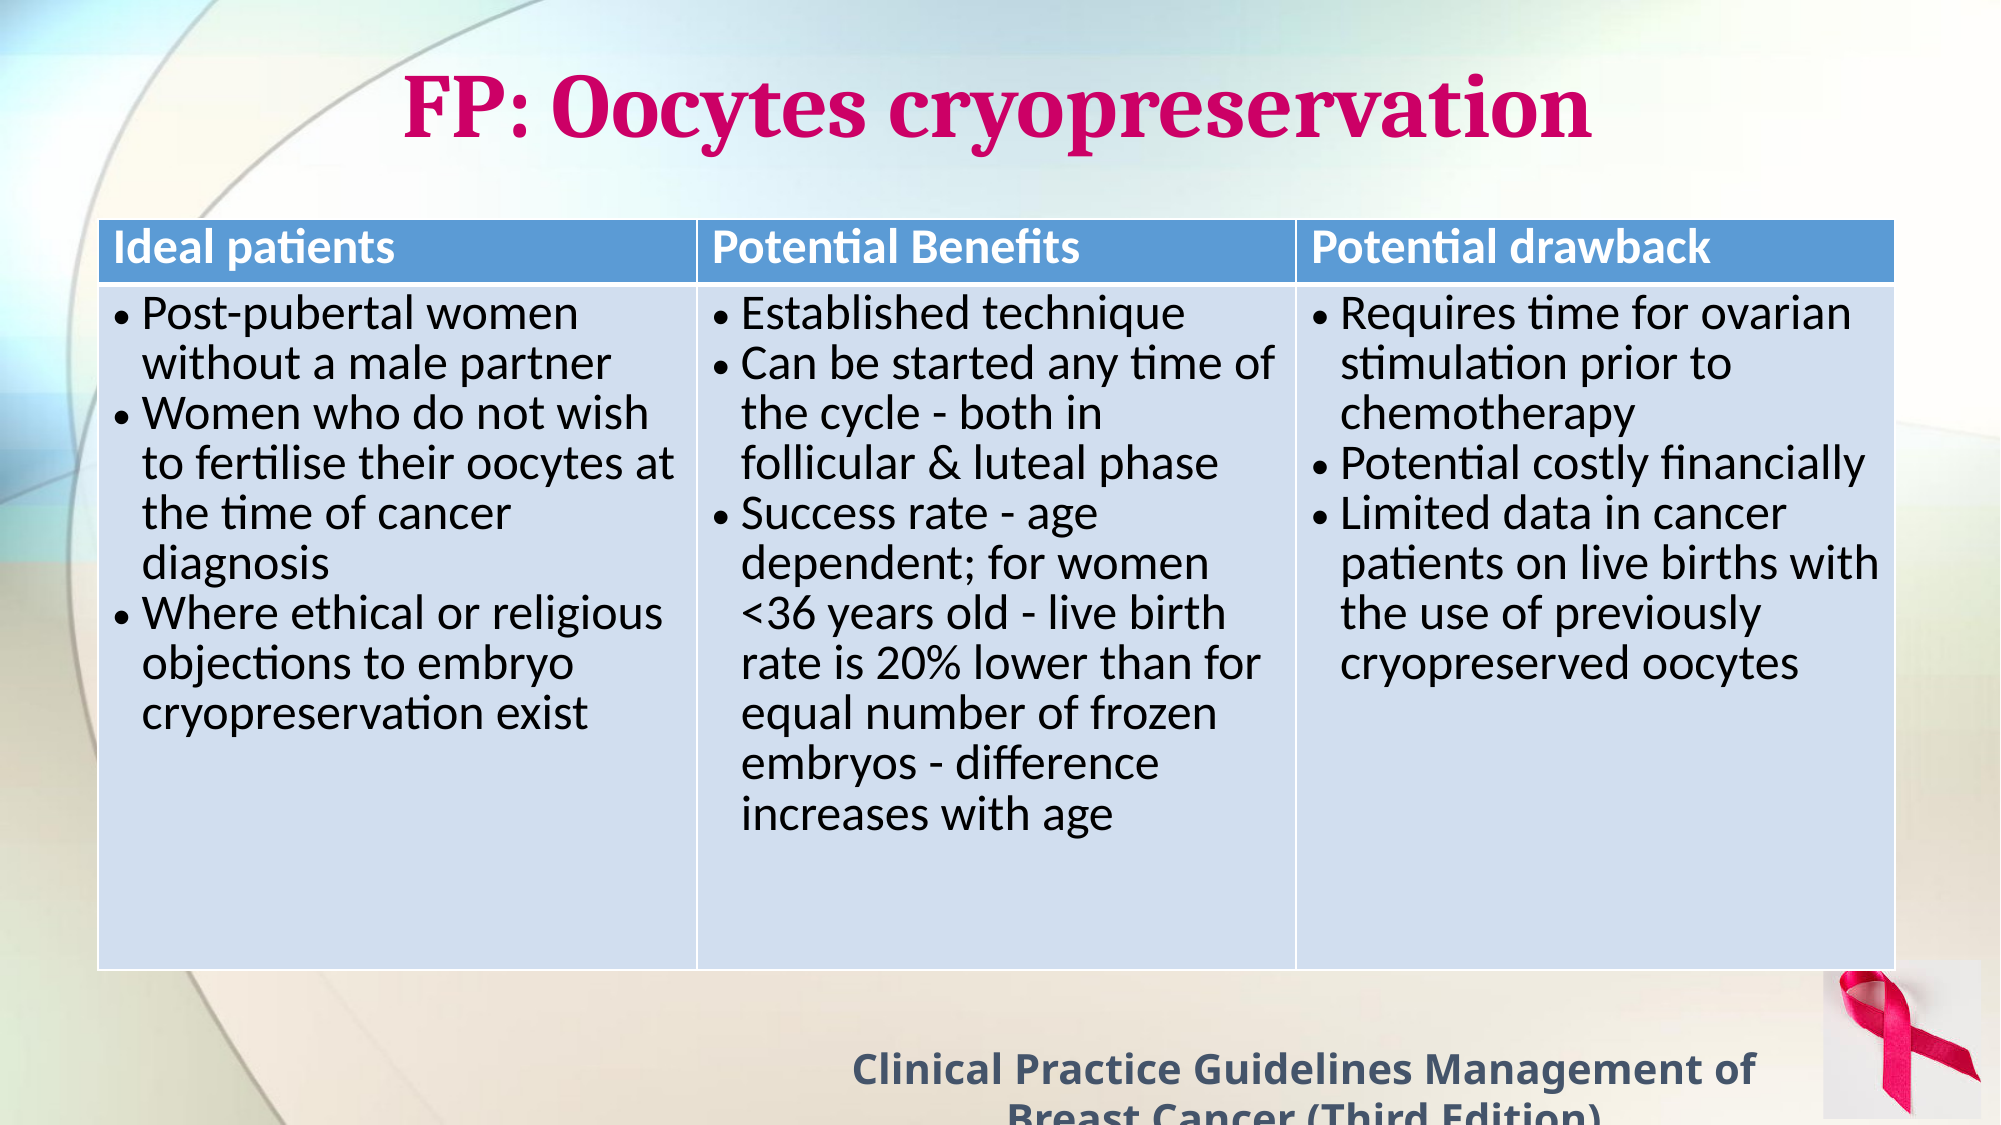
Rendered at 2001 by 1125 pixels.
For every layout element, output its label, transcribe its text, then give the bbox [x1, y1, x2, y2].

picture [0, 0, 2001, 1125]
table_header Potential drawback [1297, 220, 1894, 282]
table_cell Requires time for ovarian stimulation prior to chemotherapy Potential costly financially Limited data in cancer patients on live births with the use of previously cryopreserved oocytes [1297, 287, 1894, 969]
table_header Potential Benefits [698, 220, 1295, 282]
table_cell Post-pubertal women without a male partner Women who do not wish to fertilise their oocytes at the time of cancer diagnosis Where ethical or religious objections to embryo cryopreservation exist [99, 287, 696, 969]
table_header Ideal patients [99, 220, 696, 282]
text_box Clinical Practice Guidelines Management of Breast Cancer (Third Edition) [788, 1035, 1820, 1125]
title FP: Oocytes cryopreservation [258, 41, 1740, 175]
table_cell Established technique Can be started any time of the cycle - both in follicular & luteal phase Success rate - age dependent; for women <36 years old - live birth rate is 20% lower than for equal number of frozen embryos - difference increases with age [698, 287, 1295, 969]
